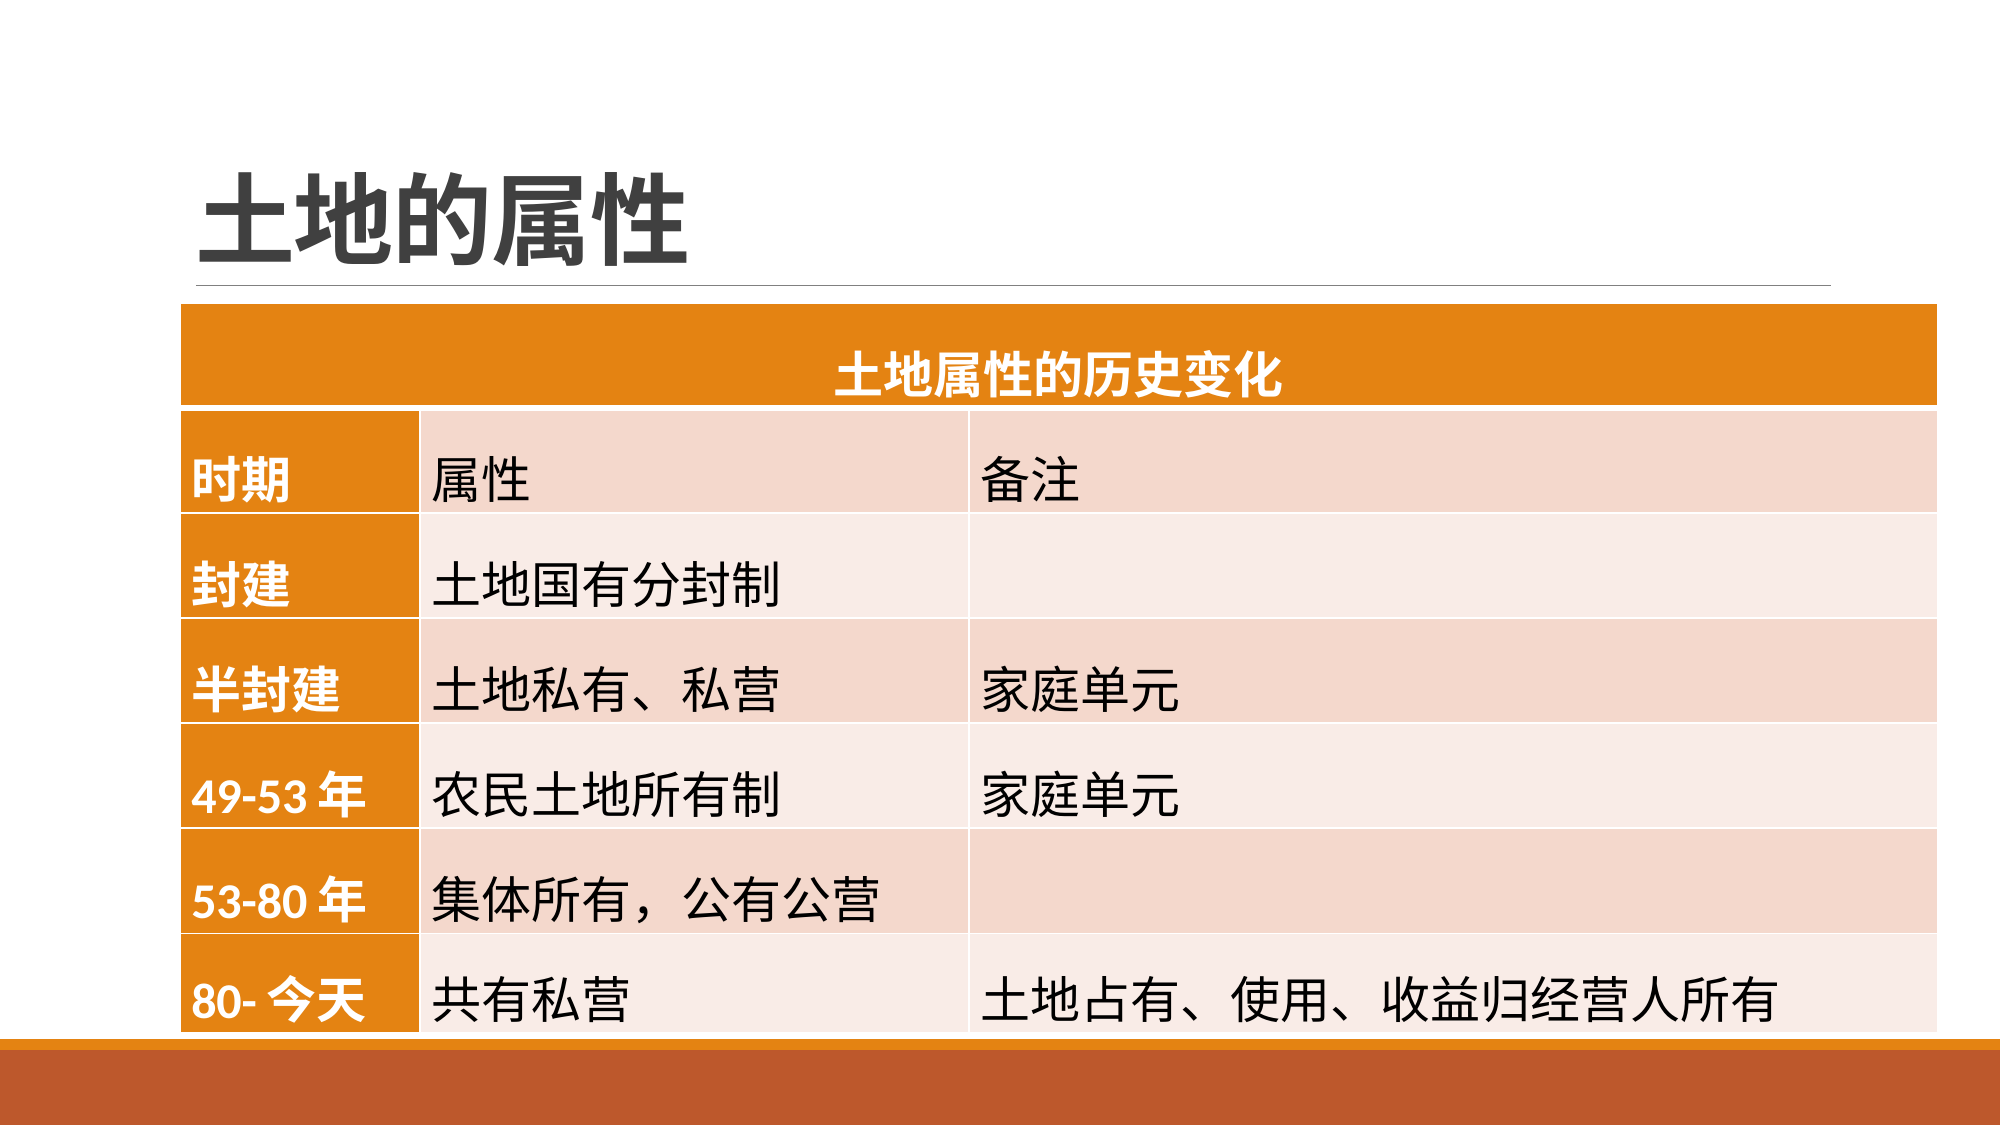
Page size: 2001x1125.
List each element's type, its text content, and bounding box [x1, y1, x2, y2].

table_cell 土地国有分封制 [421, 514, 968, 617]
table_cell 备注 [970, 411, 1937, 512]
table_cell 53-80年 [181, 829, 419, 933]
table_cell 80-今天 [181, 934, 419, 1032]
table_cell 家庭单元 [970, 724, 1937, 827]
table_cell 封建 [181, 514, 419, 617]
title 土地的属性 [180, 47, 1830, 285]
table_cell 49-53年 [181, 724, 419, 827]
table_cell [970, 829, 1937, 933]
table_header 土地属性的历史变化 [181, 304, 1937, 405]
table_cell 家庭单元 [970, 619, 1937, 722]
table_cell 集体所有，公有公营 [421, 829, 968, 933]
table_cell 时期 [181, 411, 419, 512]
table_cell 属性 [421, 411, 968, 512]
table_cell [970, 514, 1937, 617]
table_cell 半封建 [181, 619, 419, 722]
table_cell 土地私有、私营 [421, 619, 968, 722]
table_cell 农民土地所有制 [421, 724, 968, 827]
table_cell 共有私营 [421, 934, 968, 1032]
table_cell 土地占有、使用、收益归经营人所有 [970, 934, 1937, 1032]
